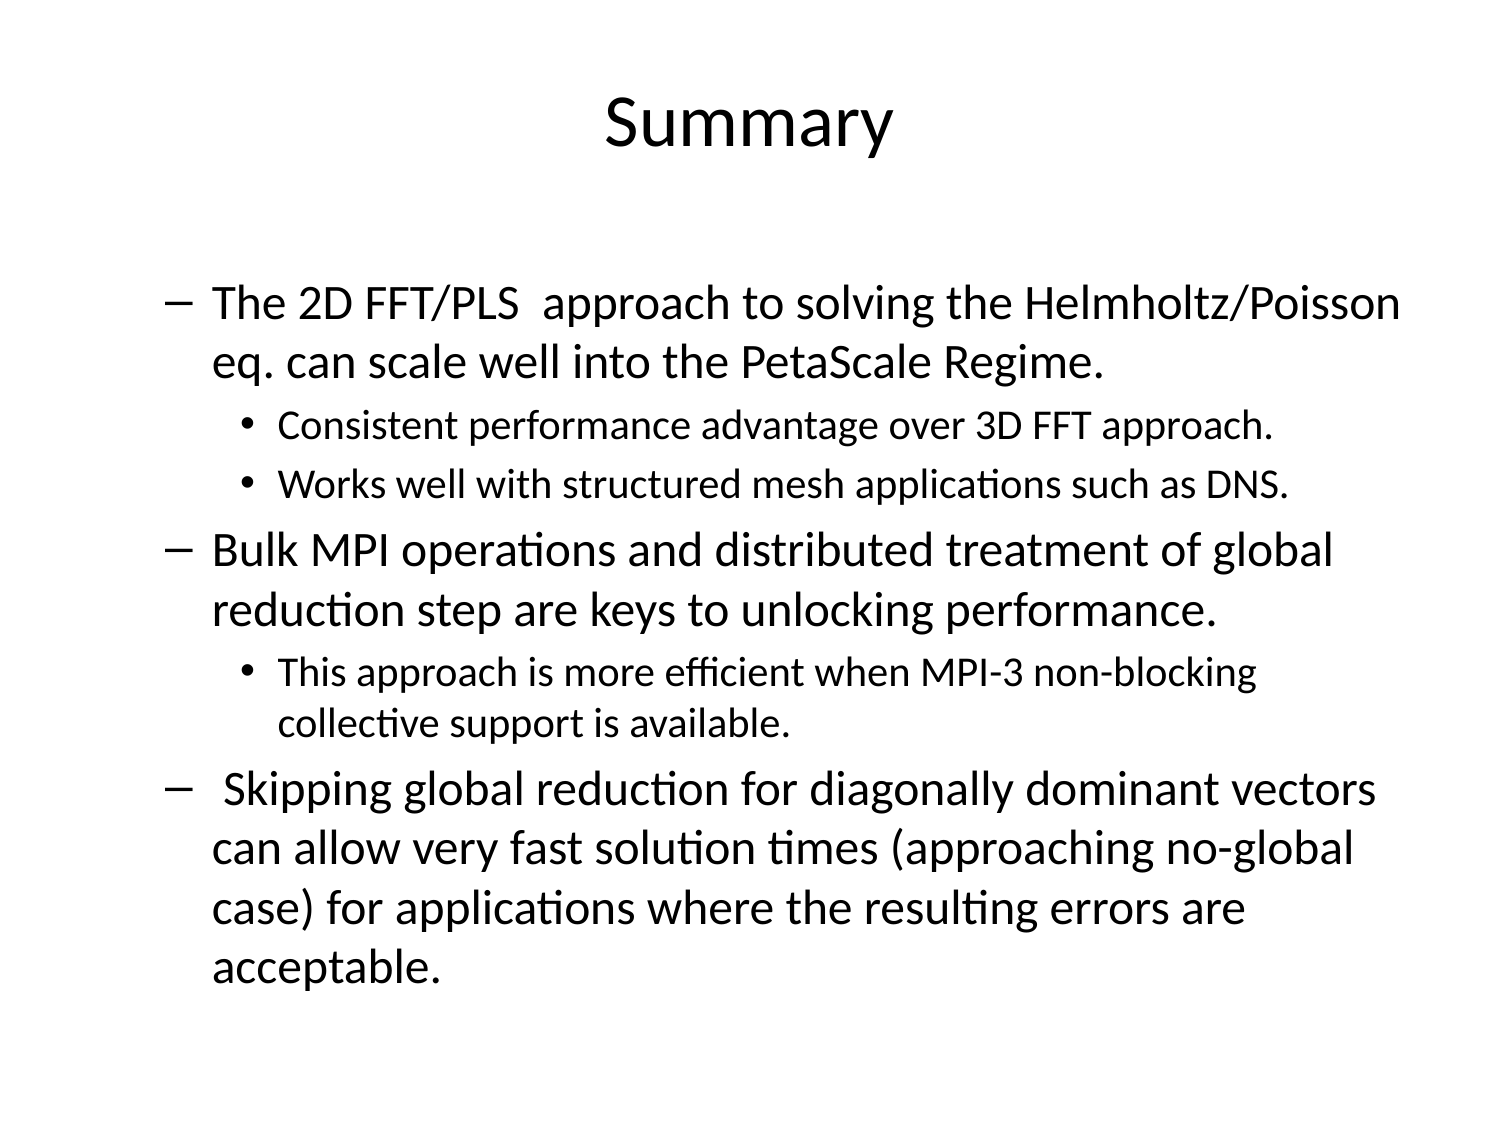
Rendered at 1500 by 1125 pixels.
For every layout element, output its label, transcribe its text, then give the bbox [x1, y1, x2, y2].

list The 2D FFT/PLS approach to solving the Helmholtz/Poisson eq. can scale well into the PetaScale Regime. Consistent performance advantage over 3D FFT approach. Works well with structured mesh applications such as DNS. Bulk MPI operations and distributed treatment of global reduction step are keys to unlocking performance. This approach is more efficient when MPI-3 non-blocking collective support is available. Skipping global reduction for diagonally dominant vectors can allow very fast solution times (approaching no-global case) for applications where the resulting errors are acceptable. [75, 262, 1425, 1005]
title Summary [75, 45, 1425, 188]
